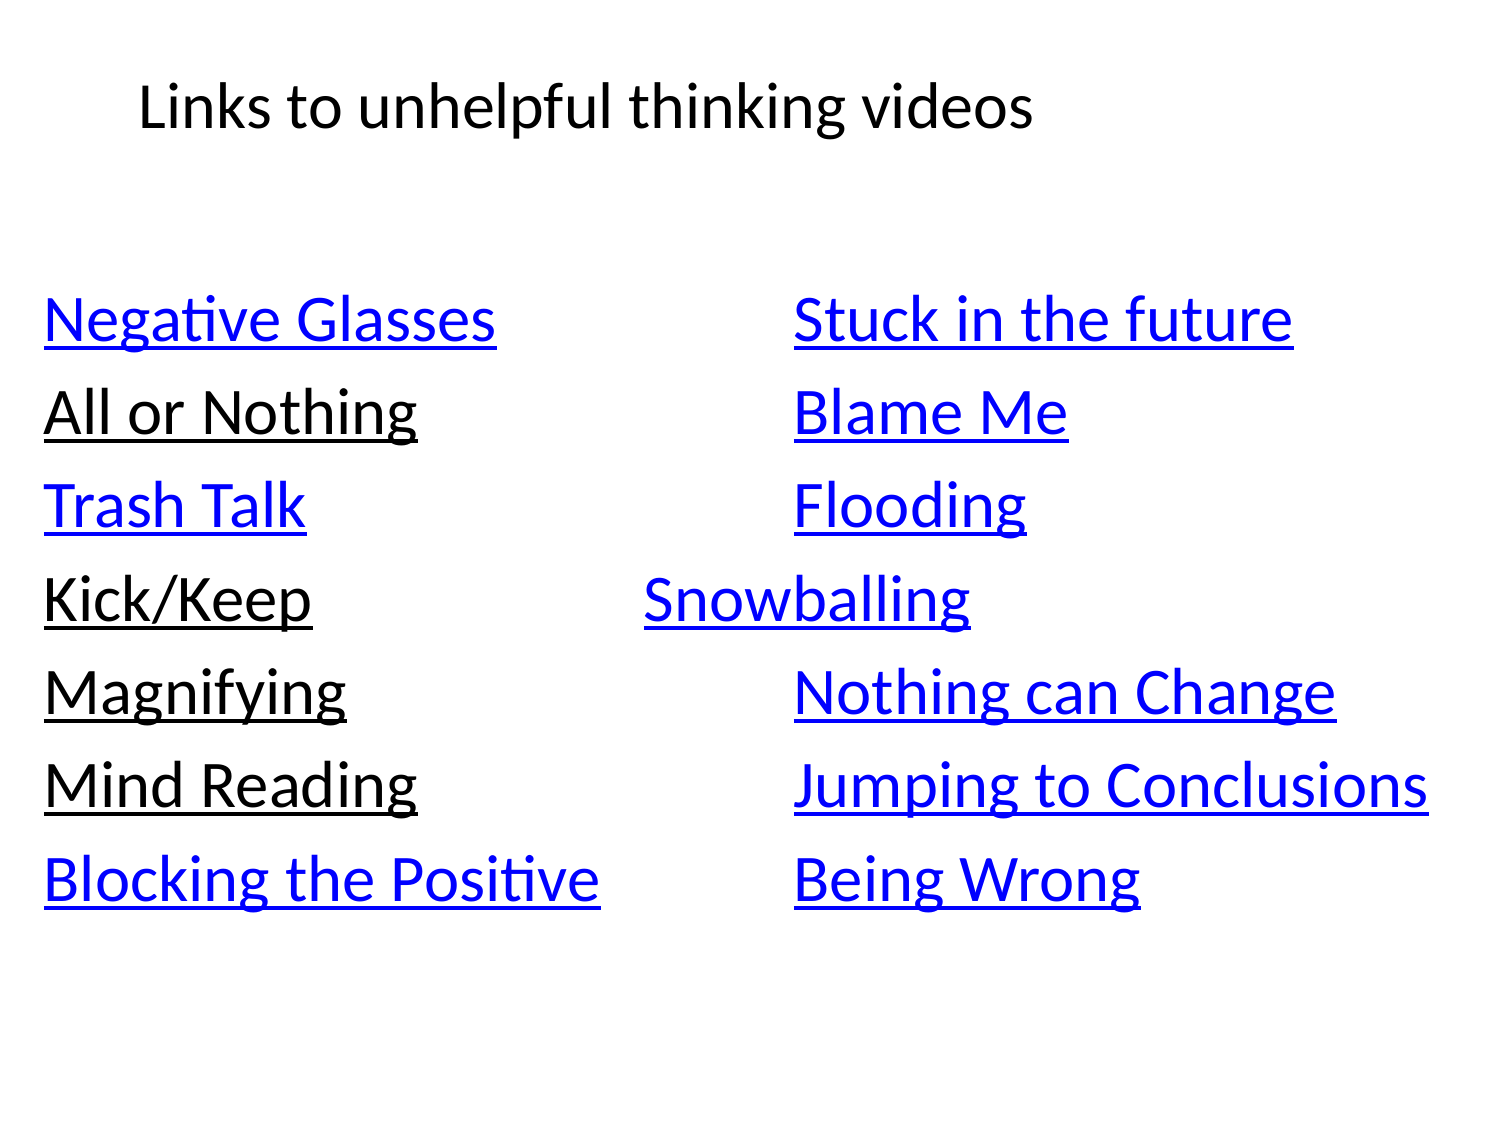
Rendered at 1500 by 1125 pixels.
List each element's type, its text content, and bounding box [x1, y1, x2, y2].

list Negative Glasses Stuck in the future All or Nothing Blame Me Trash Talk Flooding Kick/Keep Snowballing Magnifying Nothing can Change Mind Reading Jumping to Conclusions Blocking the Positive Being Wrong [28, 267, 1500, 1010]
title Links to unhelpful thinking videos [123, 54, 1412, 149]
